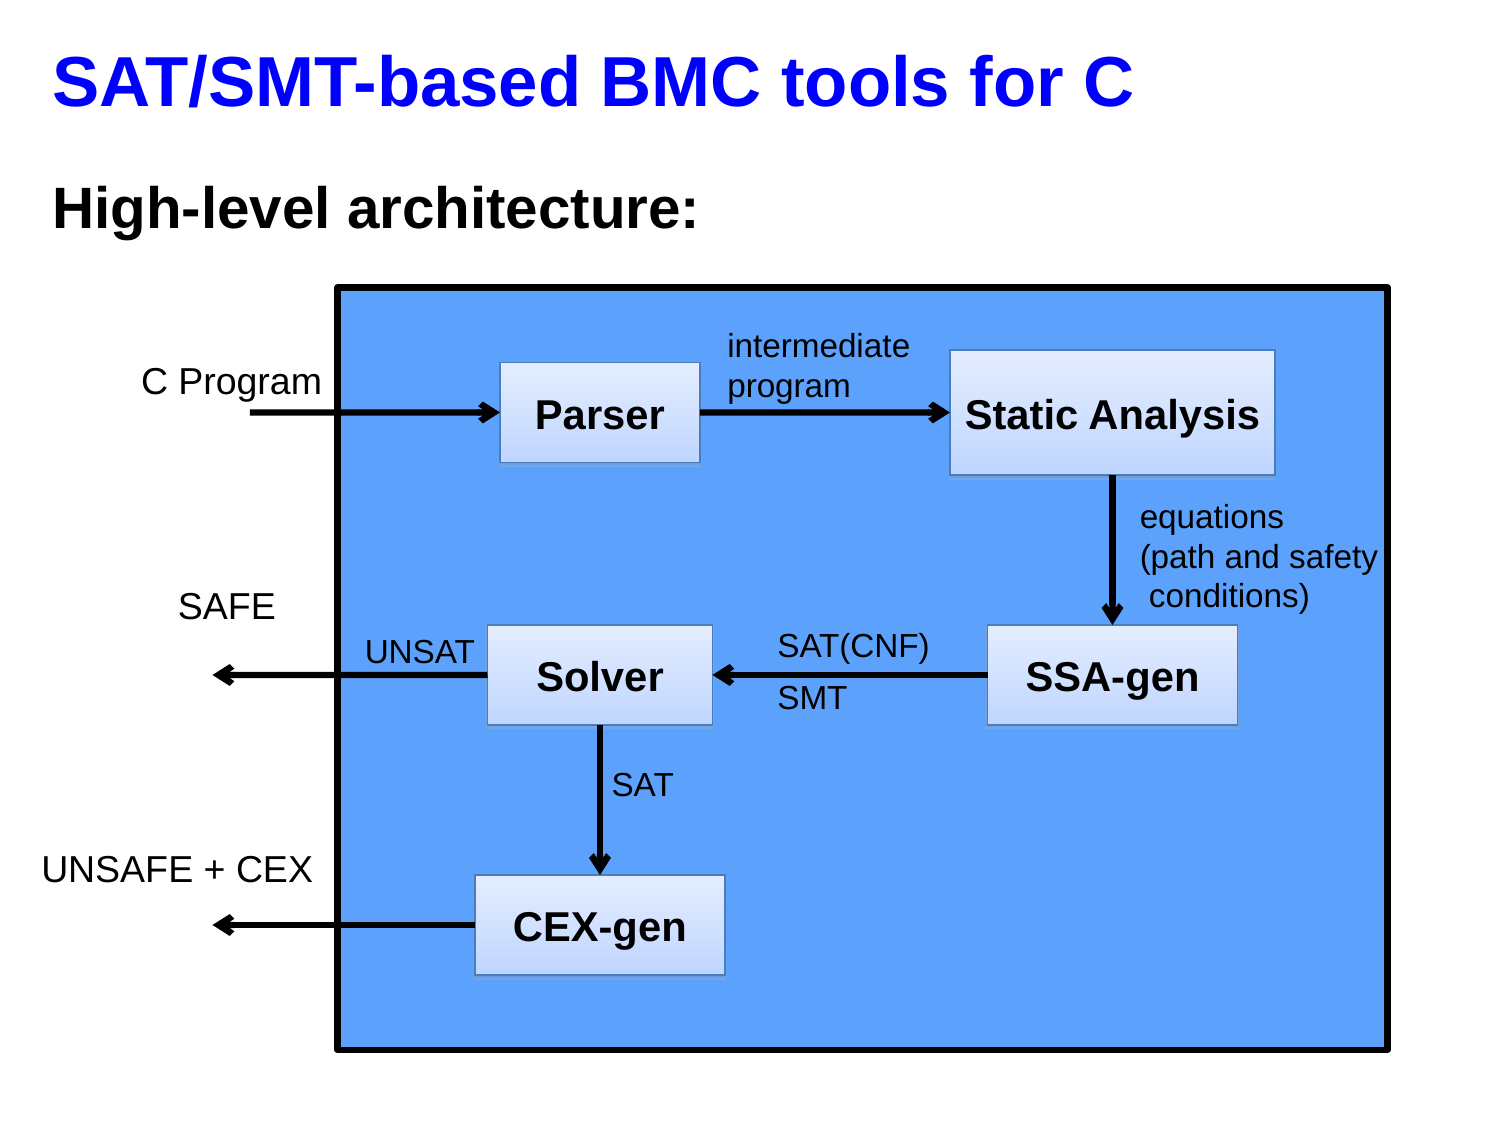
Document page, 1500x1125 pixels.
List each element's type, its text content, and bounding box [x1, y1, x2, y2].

text_box CEX-gen [474, 875, 725, 975]
text_box UNSAT [350, 622, 538, 678]
text_box [337, 287, 1388, 1050]
text_box SAT [596, 755, 785, 811]
text_box C Program [126, 349, 337, 410]
title SAT/SMT-based BMC tools for C [37, 19, 1476, 138]
text_box intermediate program [712, 316, 950, 412]
list High-level architecture: [37, 162, 1476, 1051]
text_box SAT(CNF) SMT [762, 616, 988, 674]
text_box SAT(CNF) SMT [762, 676, 988, 724]
text_box SSA-gen [987, 624, 1238, 725]
text_box UNSAFE + CEX [26, 837, 329, 898]
text_box equations (path and safety conditions) [1125, 487, 1400, 622]
text_box SAFE [163, 574, 291, 635]
text_box Parser [500, 362, 700, 463]
text_box Static Analysis [950, 350, 1275, 475]
text_box Solver [487, 624, 713, 725]
